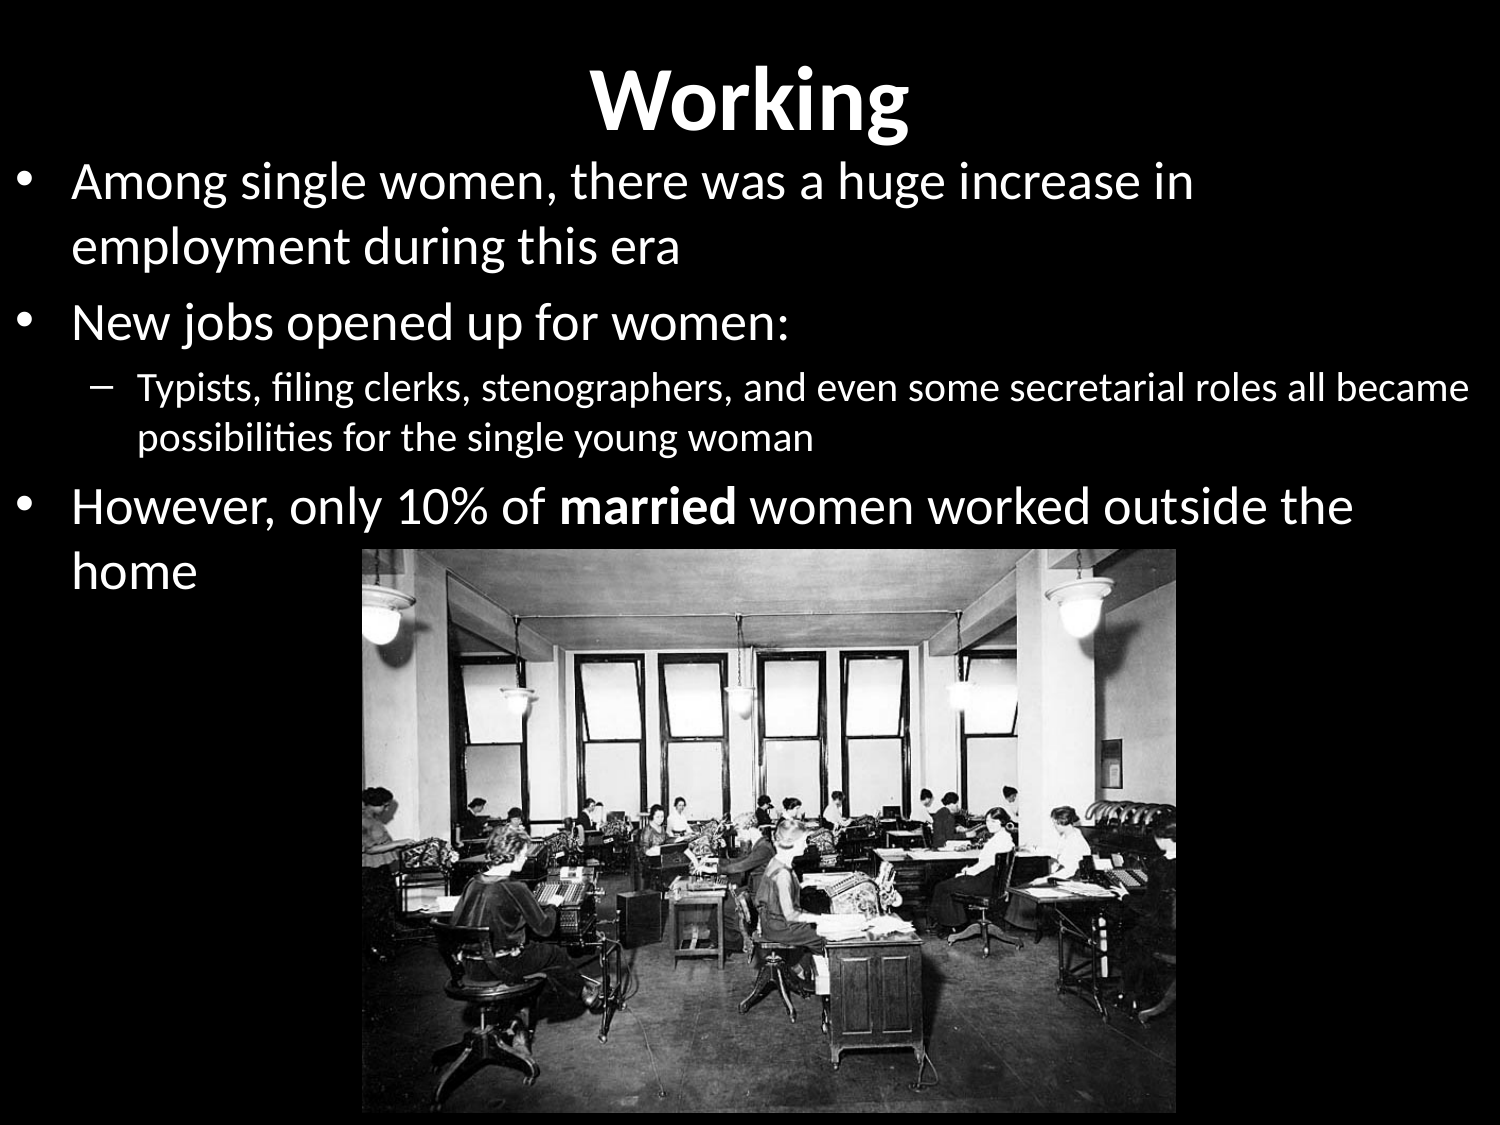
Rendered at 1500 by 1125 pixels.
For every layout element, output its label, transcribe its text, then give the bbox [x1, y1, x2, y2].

title Working [75, 0, 1425, 137]
picture [362, 549, 1177, 1113]
list Among single women, there was a huge increase in employment during this era New jobs opened up for women: Typists, filing clerks, stenographers, and even some secretarial roles all became possibilities for the single young woman However, only 10% of married women worked outside the home [0, 137, 1500, 880]
